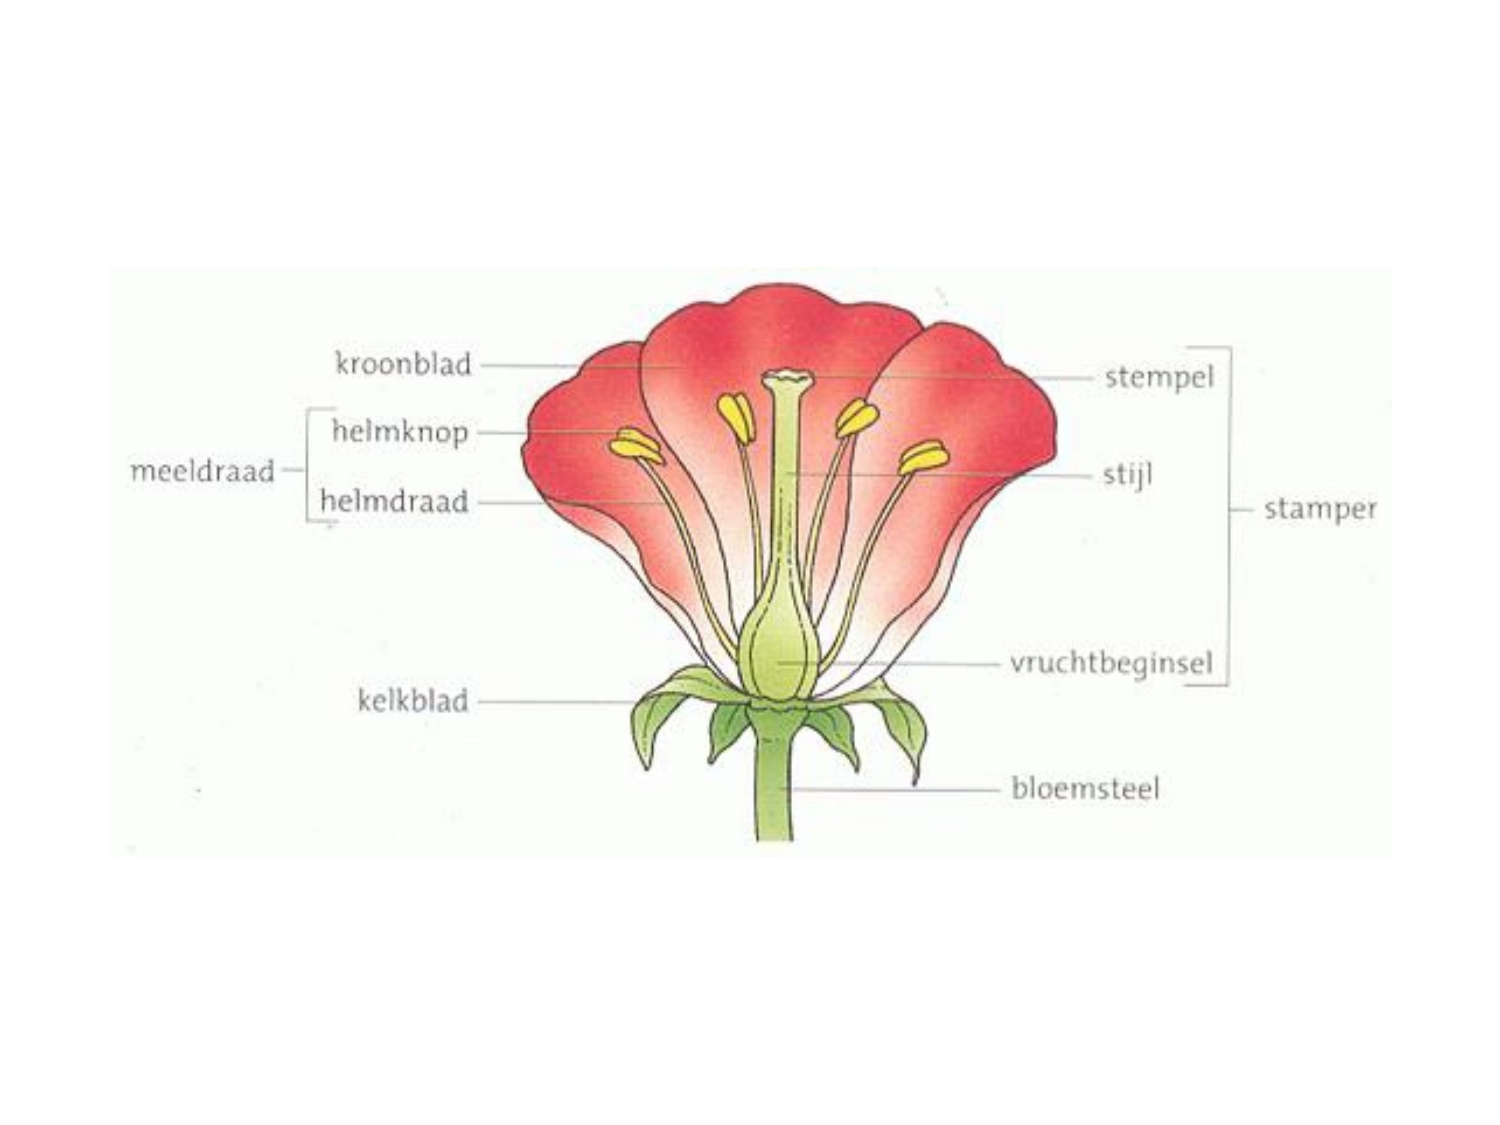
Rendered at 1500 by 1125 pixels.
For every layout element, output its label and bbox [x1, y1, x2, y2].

picture [107, 266, 1393, 858]
